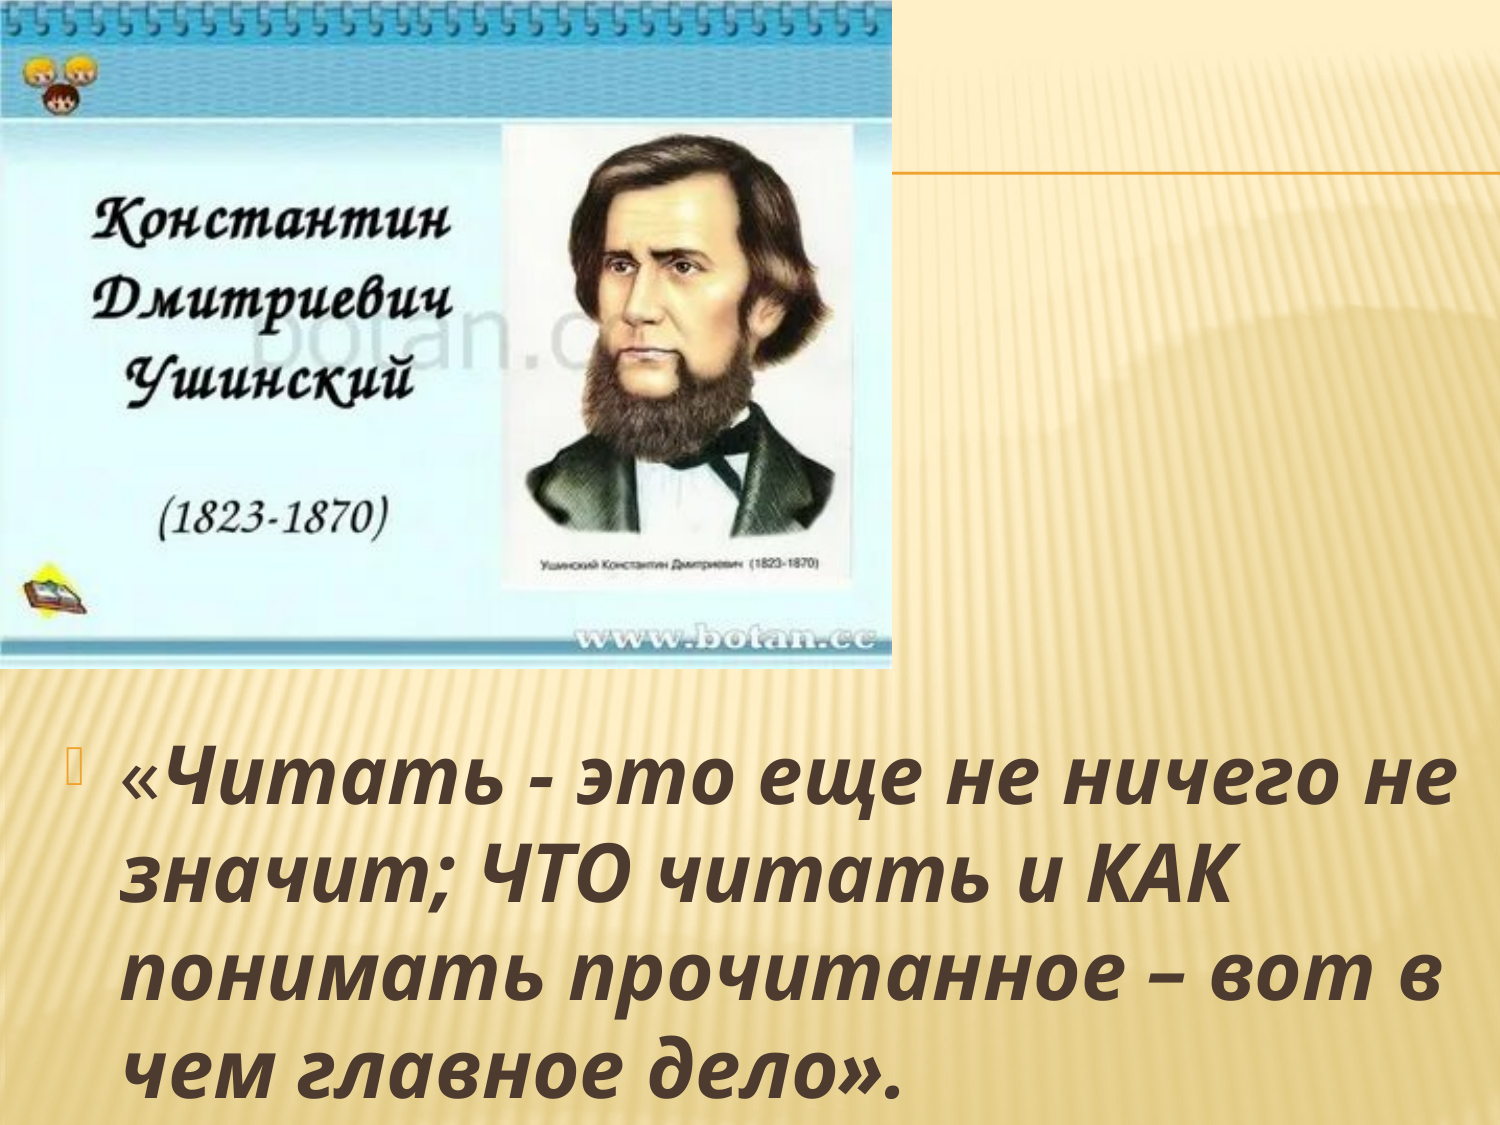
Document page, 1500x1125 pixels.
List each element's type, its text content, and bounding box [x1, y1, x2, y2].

picture [0, 0, 892, 669]
list «Читать - это еще не ничего не значит; ЧТО читать и КАК понимать прочитанное – вот в чем главное дело». [50, 254, 1475, 1125]
